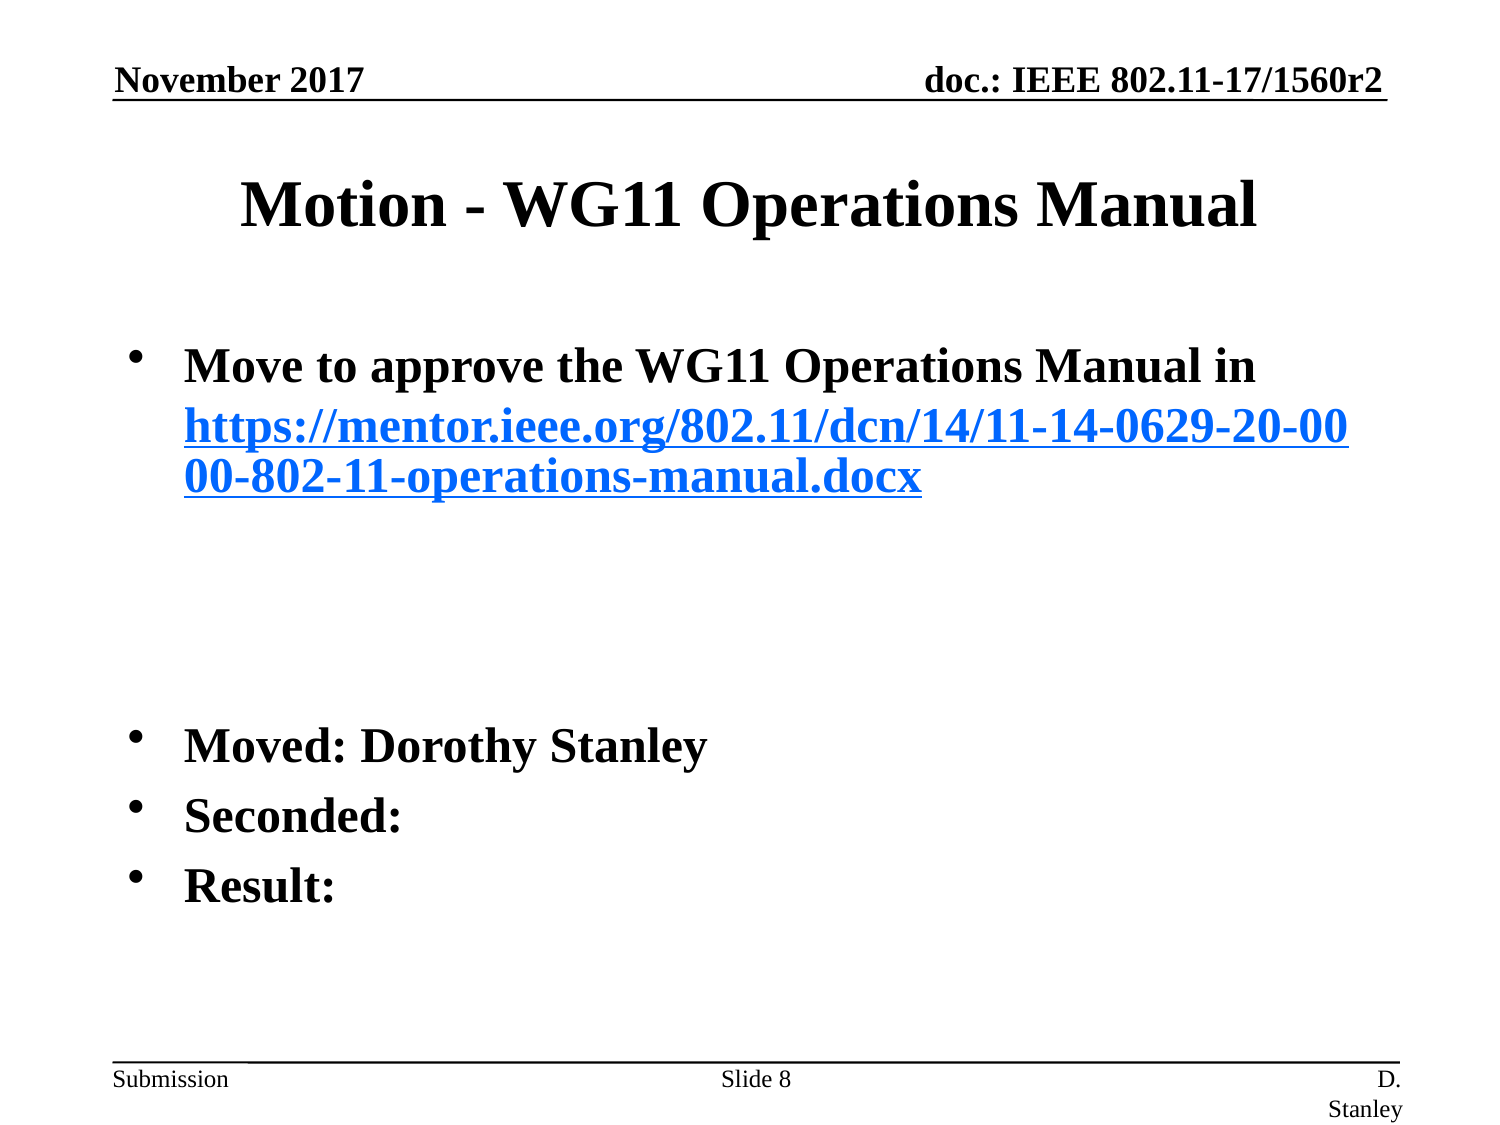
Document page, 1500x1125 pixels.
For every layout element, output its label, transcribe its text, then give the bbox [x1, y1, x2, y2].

slide_number Slide 8 [712, 1061, 800, 1093]
footer D. Stanley, HP Enterprise [1324, 1061, 1402, 1093]
title Motion - WG11 Operations Manual [112, 112, 1388, 288]
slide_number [114, 54, 374, 101]
list Move to approve the WG11 Operations Manual in https://mentor.ieee.org/802.11/dcn/14/11-14-0629-20-0000-802-11-operations-manual.docx Moved: Dorothy Stanley Seconded: Result: [112, 324, 1388, 1000]
